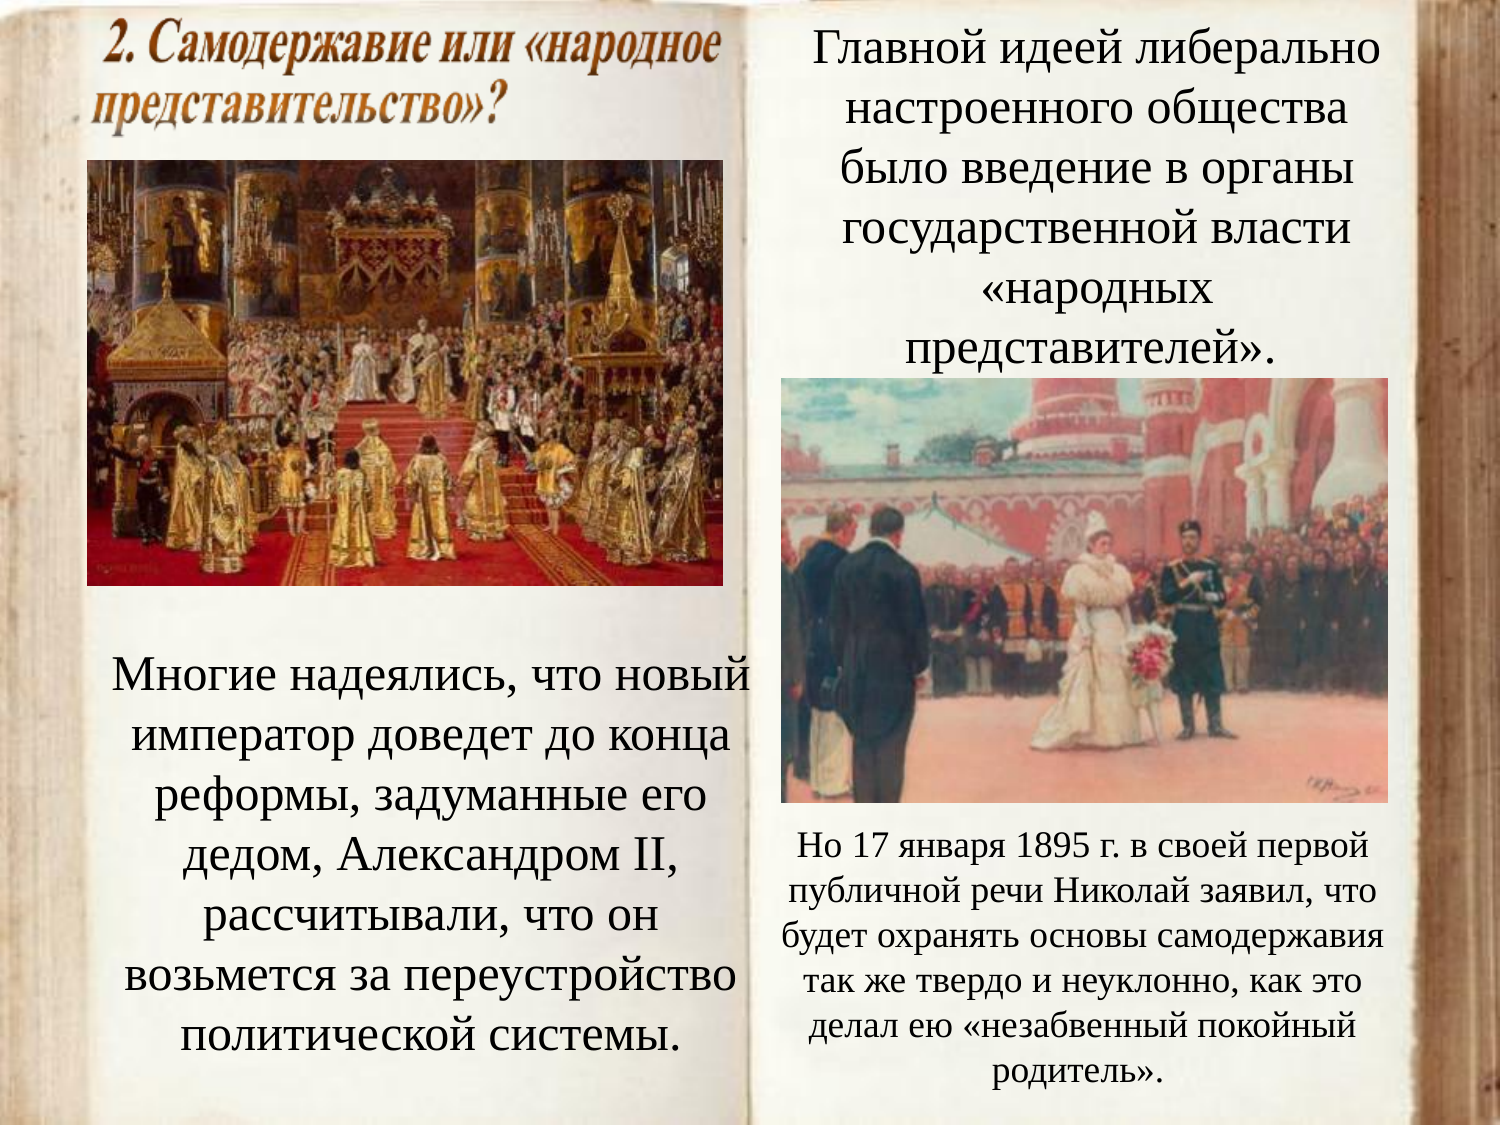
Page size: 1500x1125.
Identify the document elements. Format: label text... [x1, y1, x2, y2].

text_box Но 17 января 1895 г. в своей первой публичной речи Николай заявил, что будет охранять основы самодержавия так же твердо и неуклонно, как это делал ею «незабвенный покойный родитель». [749, 812, 1416, 1098]
text_box Многие надеялись, что новый император доведет до конца реформы, задуманные его дедом, Александром II, рассчитывали, что он возьмется за переустройство политической системы. [88, 633, 774, 1068]
picture [0, 0, 1500, 1125]
text_box Главной идеей либерально настроенного общества было введение в органы государственной власти «народных представителей». [773, 5, 1421, 381]
